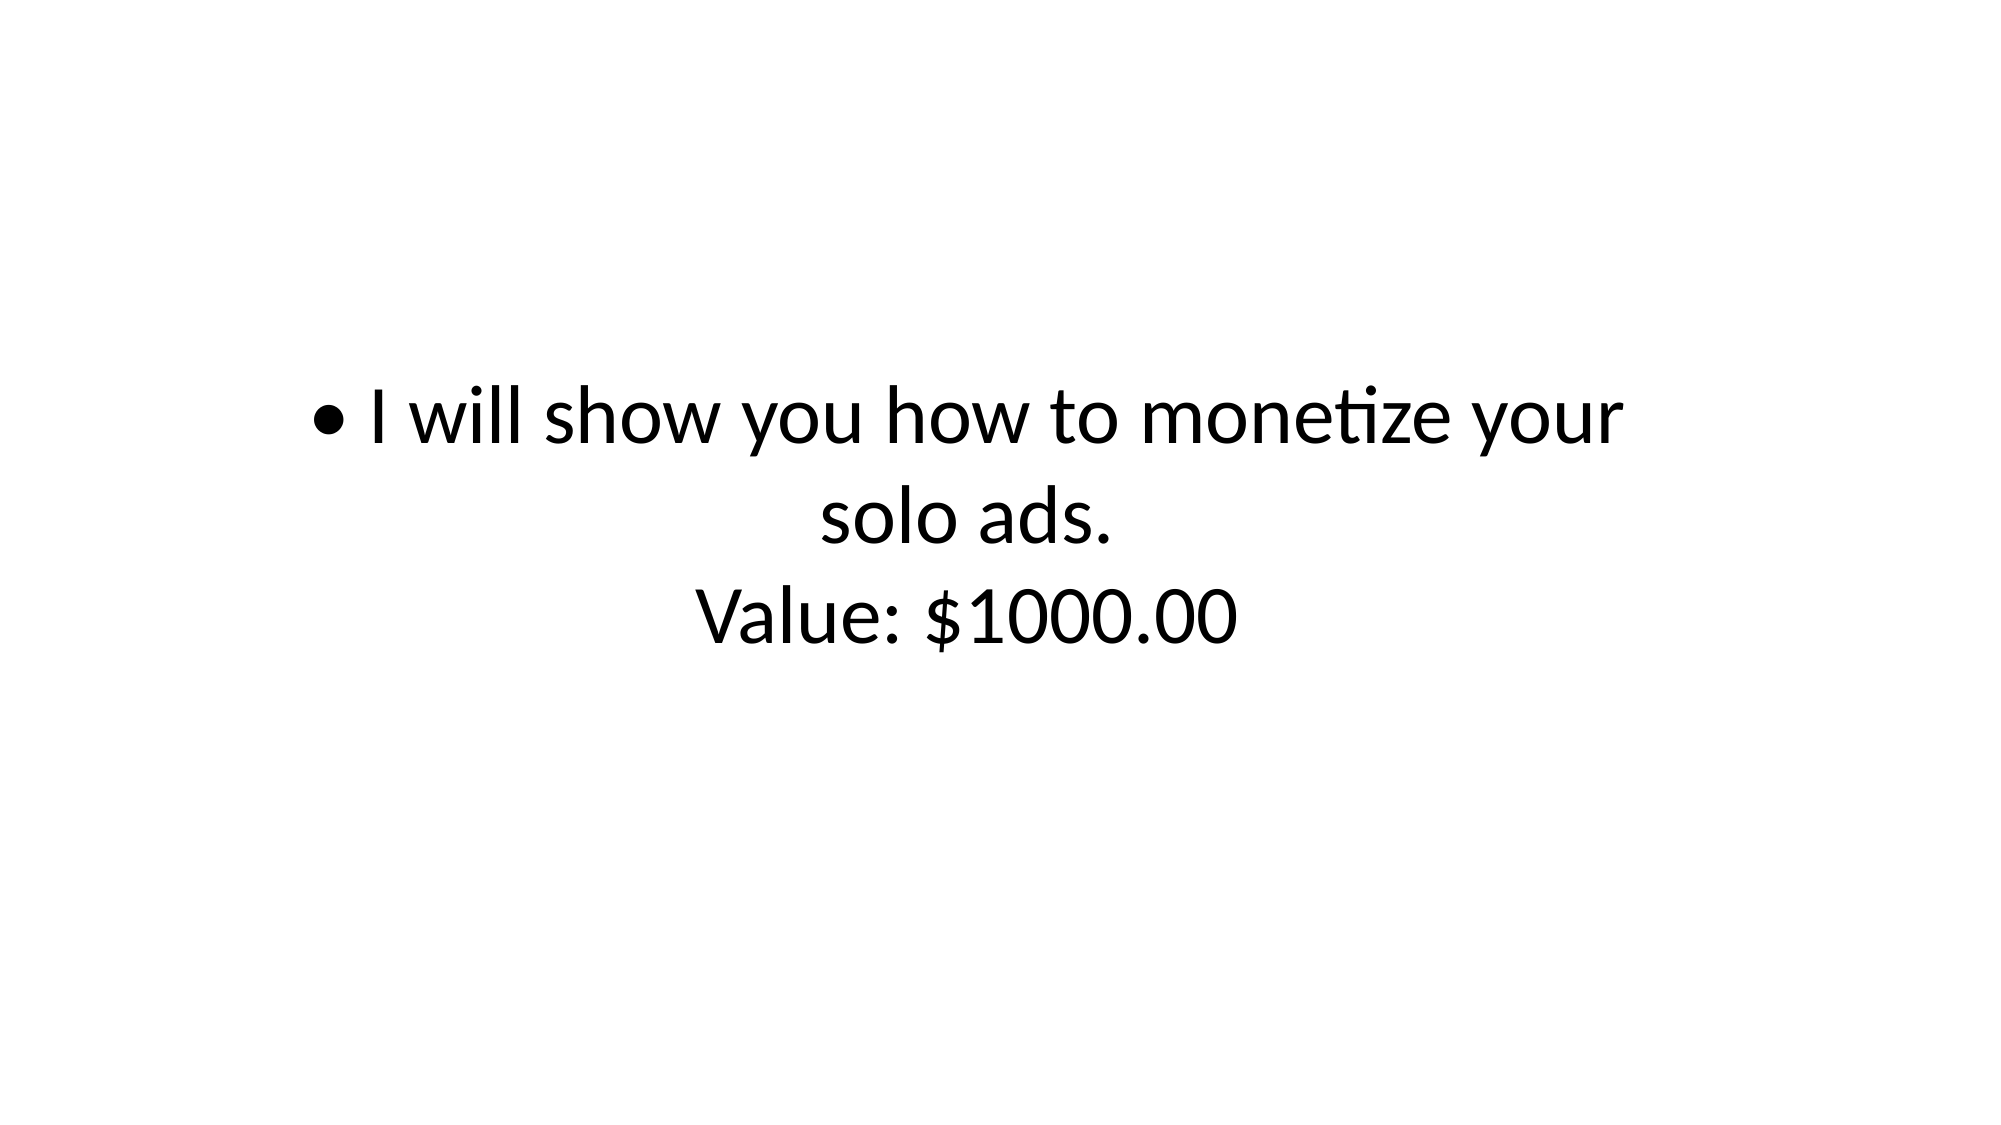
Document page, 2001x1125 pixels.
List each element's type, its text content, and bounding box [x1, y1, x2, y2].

text_box • I will show you how to monetize your solo ads. Value: $1000.00 [261, 352, 1674, 668]
